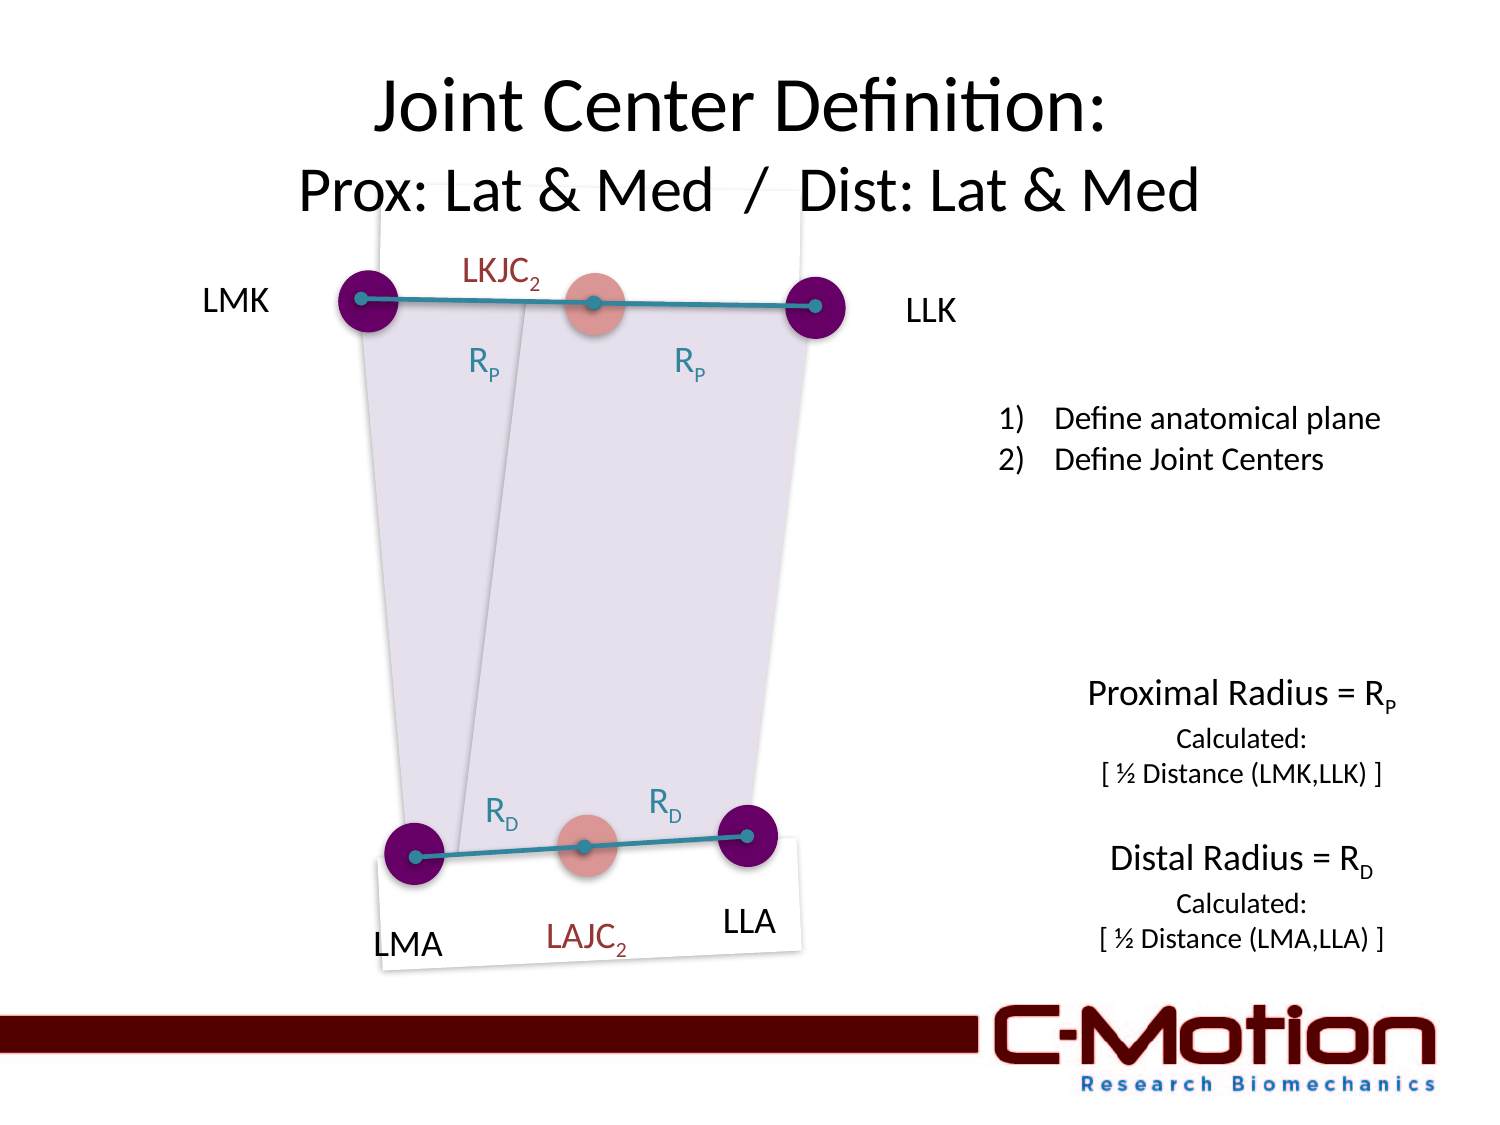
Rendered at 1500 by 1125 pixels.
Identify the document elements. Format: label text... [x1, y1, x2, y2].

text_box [584, 835, 748, 847]
text_box Define anatomical plane Define Joint Centers [983, 389, 1425, 484]
text_box LMK [187, 267, 288, 328]
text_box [379, 309, 801, 961]
text_box Distal Radius = RD Calculated: [ ½ Distance (LMA,LLA) ] [1058, 825, 1425, 962]
text_box LLK [890, 277, 992, 337]
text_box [379, 187, 801, 302]
text_box Proximal Radius = RP Calculated: [ ½ Distance (LMK,LLK) ] [1058, 660, 1425, 797]
text_box [804, 276, 846, 339]
text_box [338, 270, 374, 333]
title Joint Center Definition: Prox: Lat & Med / Dist: Lat & Med [75, 45, 1425, 233]
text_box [415, 846, 585, 858]
picture [0, 987, 1500, 1096]
text_box LMA [358, 911, 474, 972]
